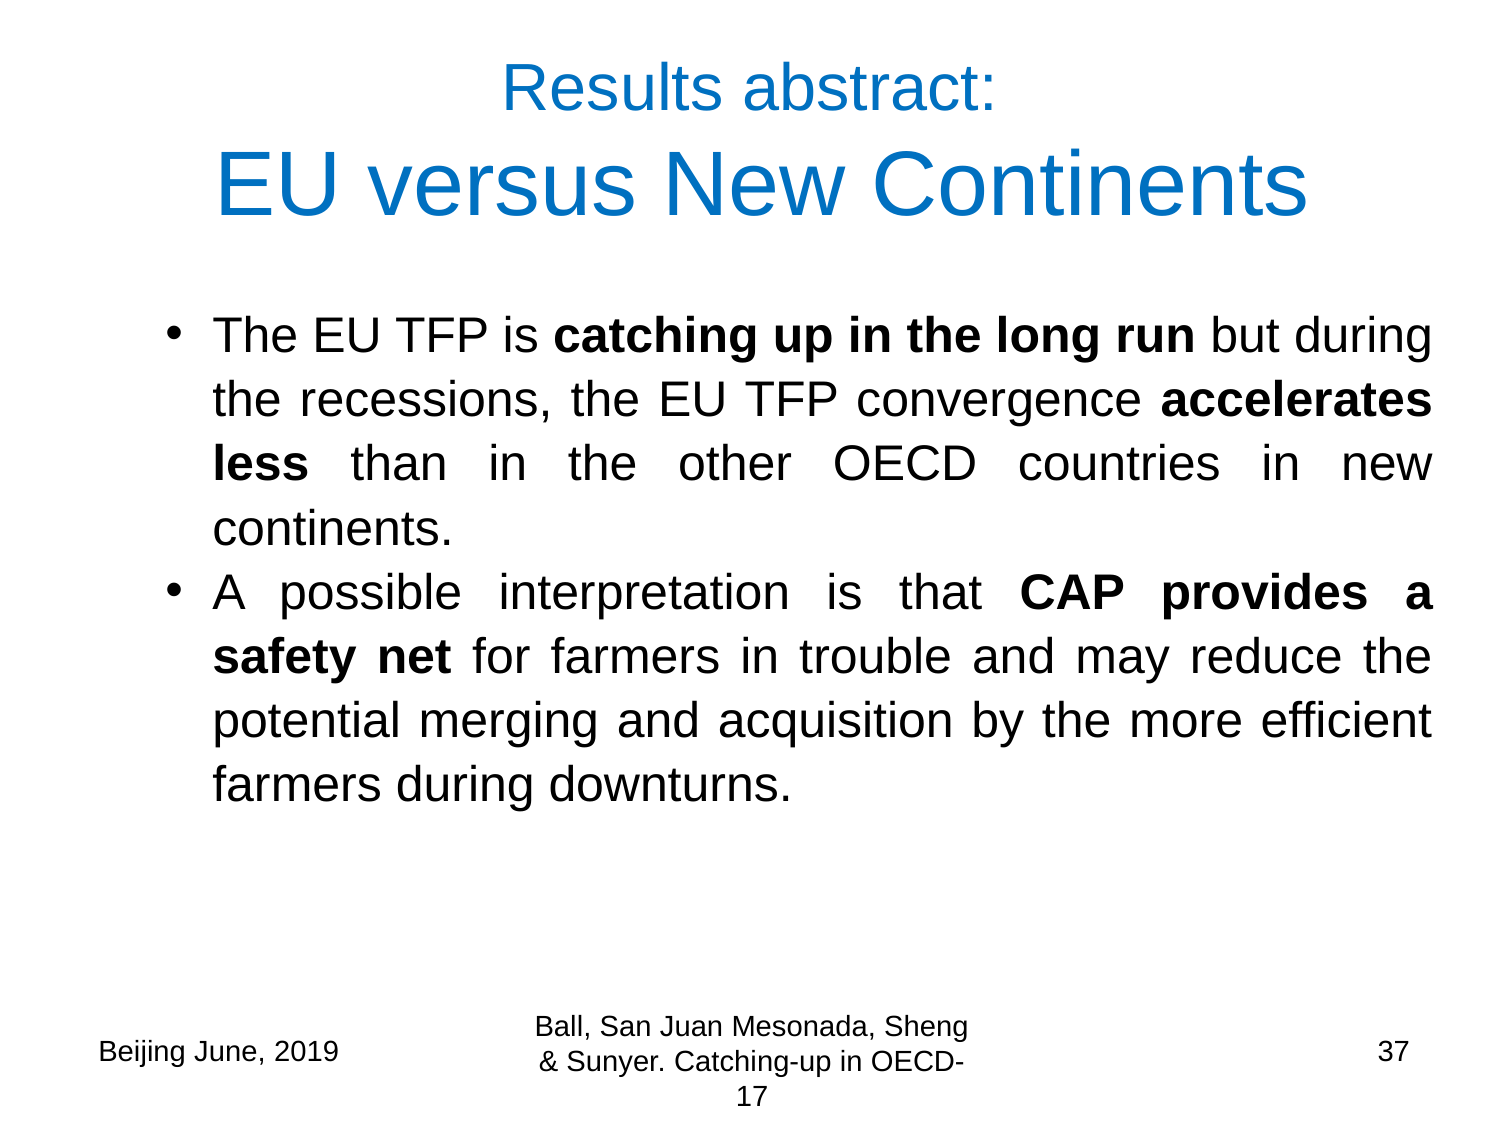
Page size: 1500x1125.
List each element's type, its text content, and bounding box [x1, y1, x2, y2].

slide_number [74, 1024, 426, 1103]
slide_number 37 [1074, 1024, 1426, 1103]
title Results abstract: EU versus New Continents [75, 45, 1425, 233]
footer Ball, San Juan Mesonada, Sheng & Sunyer. Catching-up in OECD-17 [514, 999, 990, 1078]
text_box The EU TFP is catching up in the long run but during the recessions, the EU TFP convergence accelerates less than in the other OECD countries in new continents. A possible interpretation is that CAP provides a safety net for farmers in trouble and may reduce the potential merging and acquisition by the more efficient farmers during downturns. [75, 290, 1448, 819]
